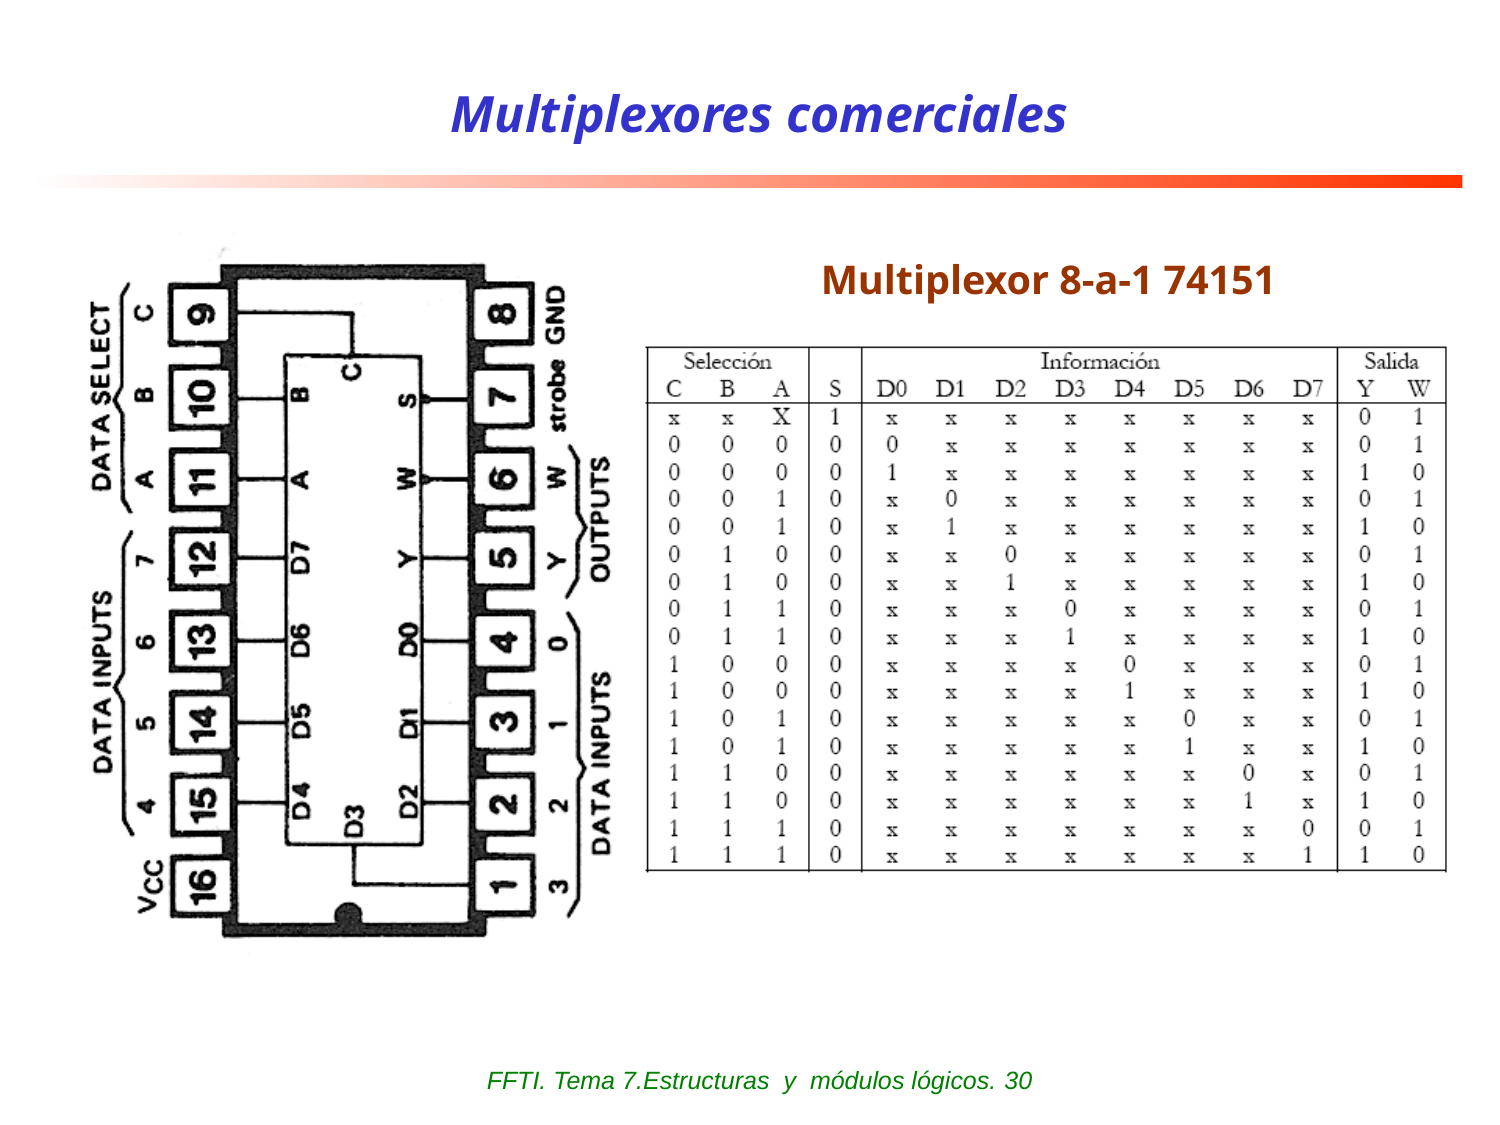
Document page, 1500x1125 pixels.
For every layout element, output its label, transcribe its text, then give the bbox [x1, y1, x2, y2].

picture [68, 215, 632, 967]
title Multiplexores comerciales [68, 49, 1451, 176]
footer FFTI. Tema 7.Estructuras y módulos lógicos. 30 [68, 1056, 1451, 1103]
text_box Multiplexor 8-a-1 74151 [731, 248, 1366, 311]
picture [640, 346, 1451, 873]
